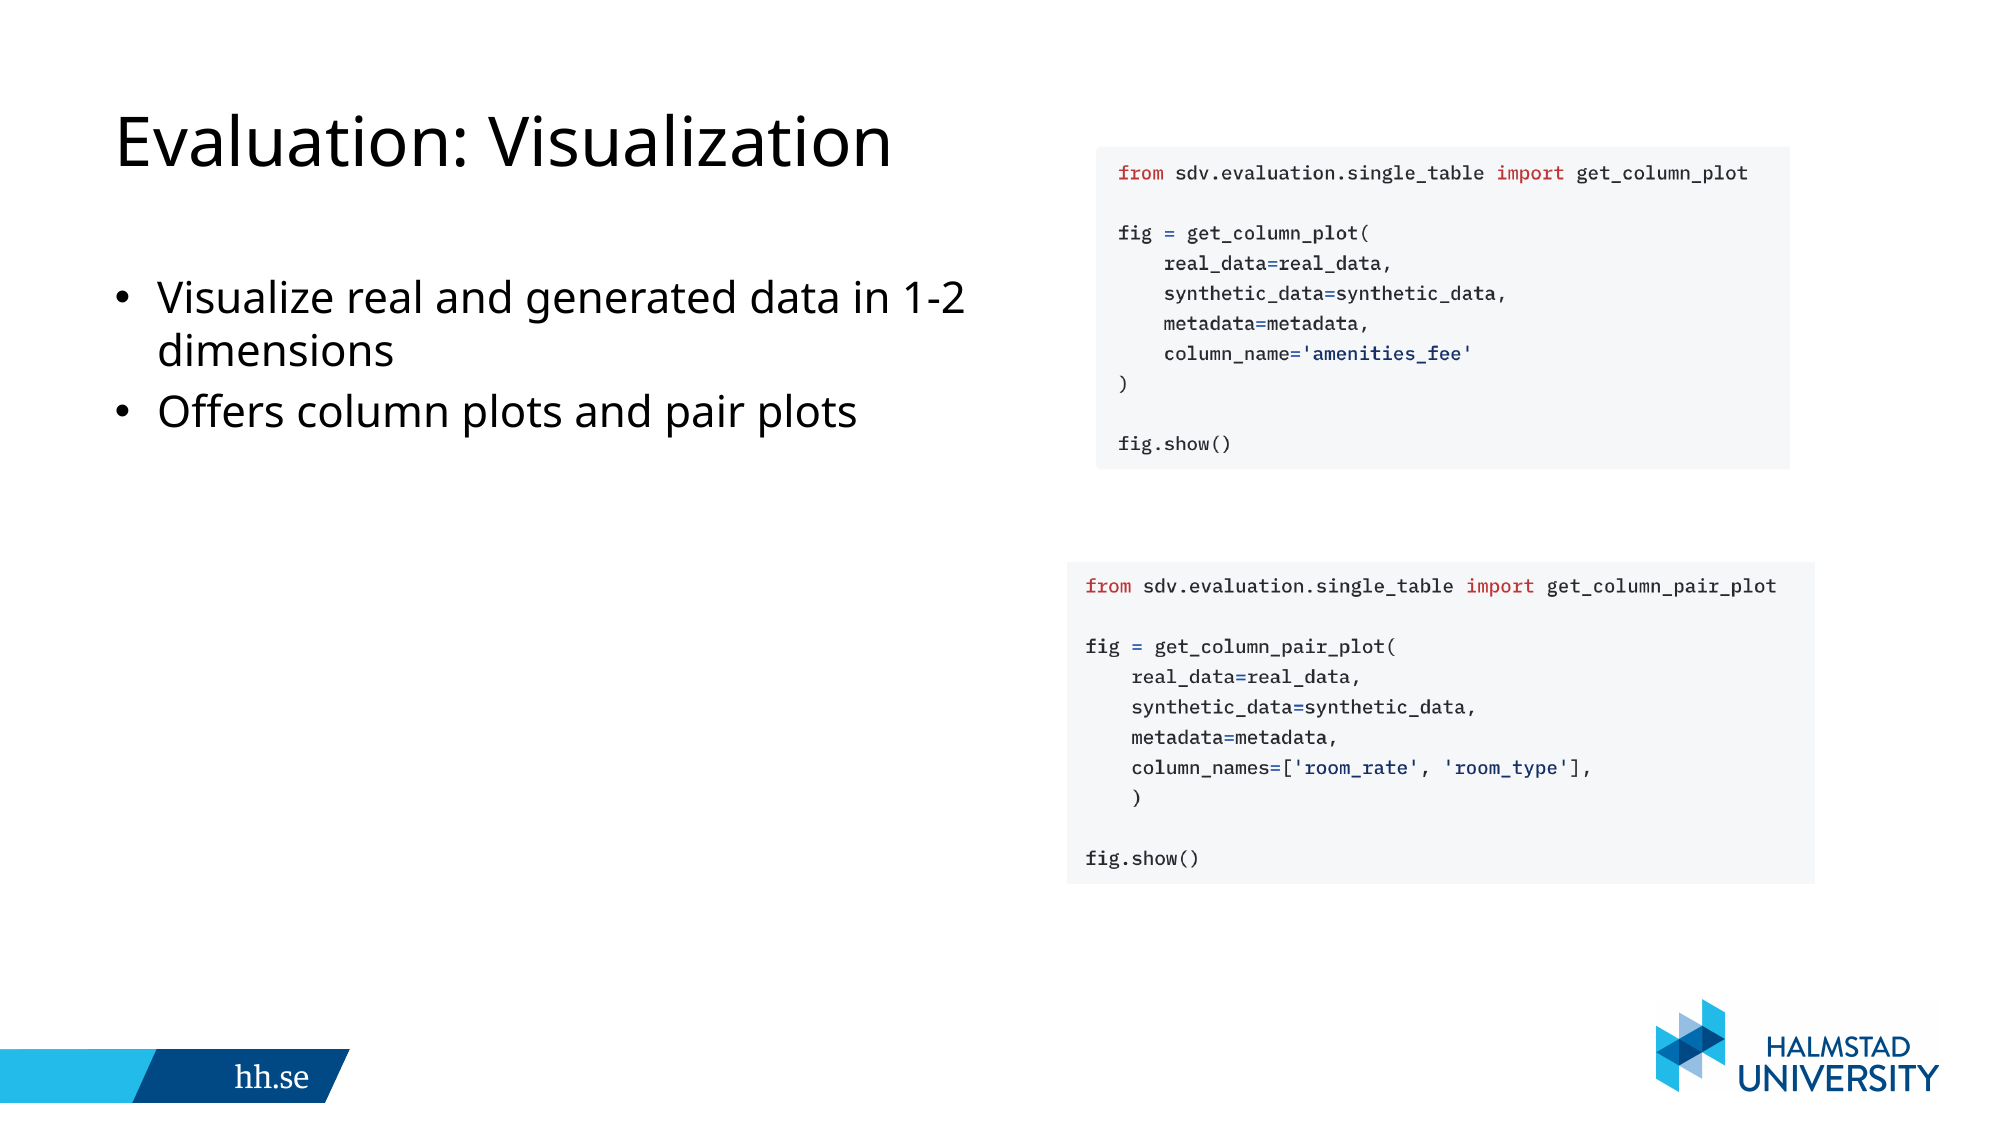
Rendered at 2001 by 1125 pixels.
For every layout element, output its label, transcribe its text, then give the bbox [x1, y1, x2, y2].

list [1092, 138, 1790, 476]
picture [0, 1049, 350, 1103]
picture [1656, 999, 1939, 1092]
picture [1067, 562, 1815, 892]
title Evaluation: Visualization [99, 44, 1931, 233]
list Visualize real and generated data in 1-2 dimensions Offers column plots and pair plots [99, 262, 998, 1006]
